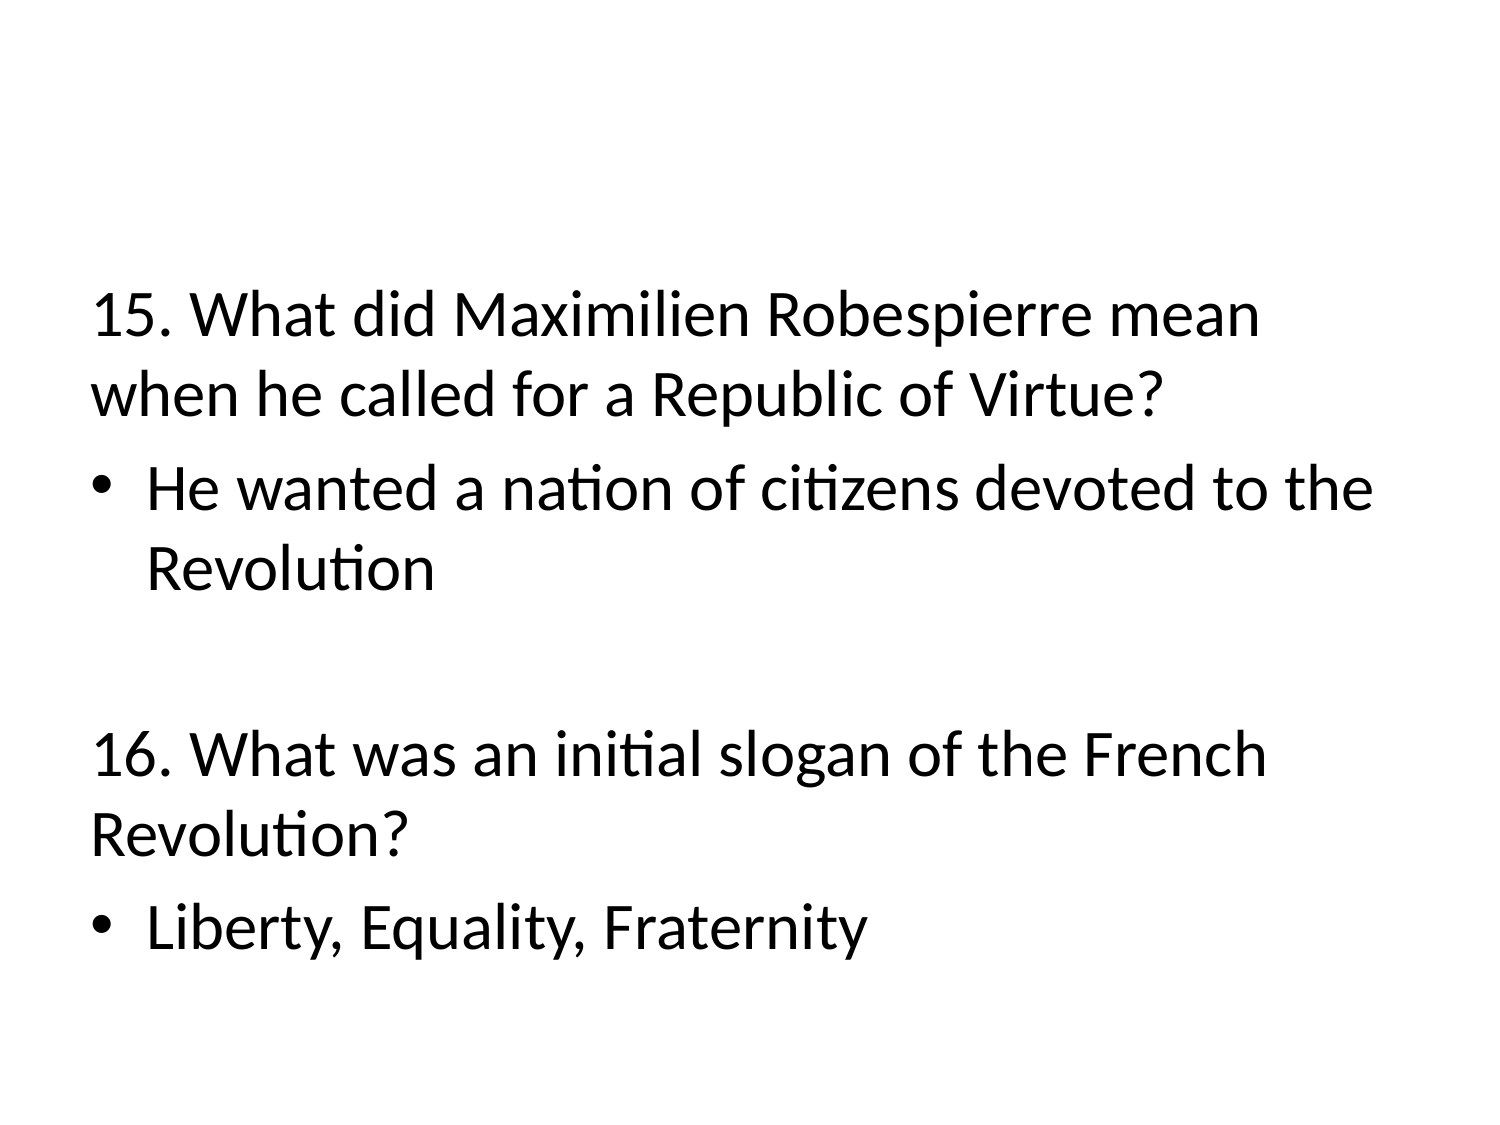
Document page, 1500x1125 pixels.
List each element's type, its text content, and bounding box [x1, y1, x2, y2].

list 15. What did Maximilien Robespierre mean when he called for a Republic of Virtue? He wanted a nation of citizens devoted to the Revolution 16. What was an initial slogan of the French Revolution? Liberty, Equality, Fraternity [75, 262, 1425, 1005]
